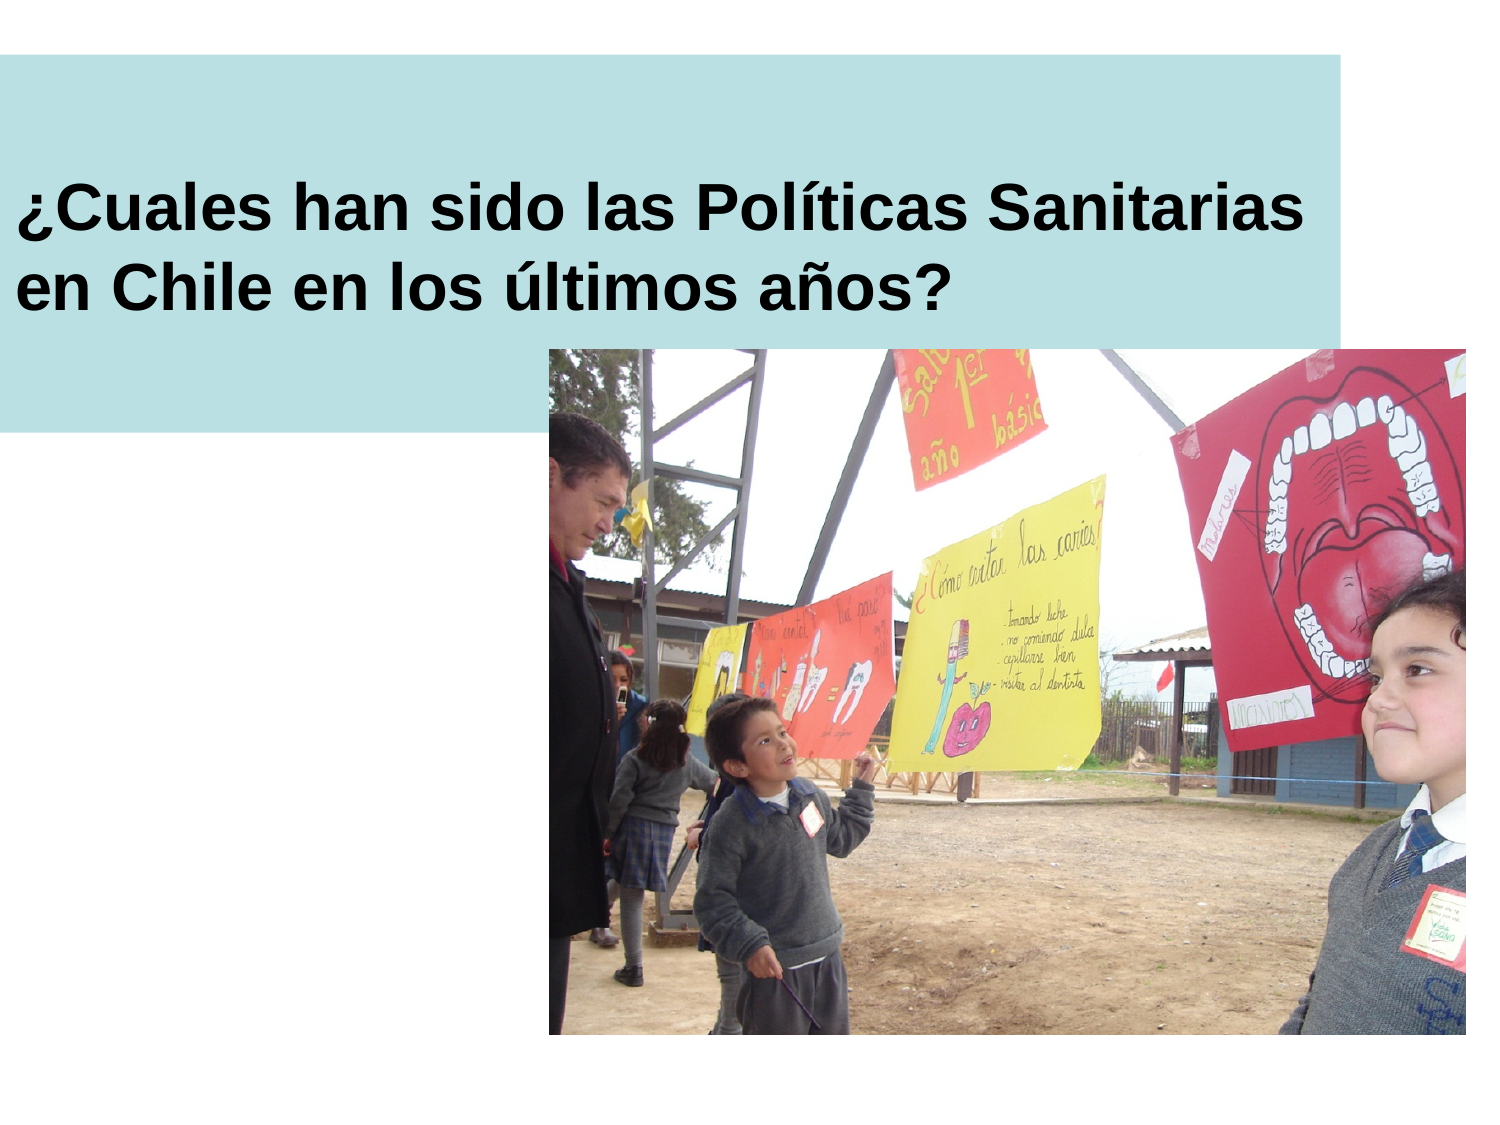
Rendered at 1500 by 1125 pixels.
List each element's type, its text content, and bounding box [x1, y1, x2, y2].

picture [548, 349, 1466, 1036]
title ¿Cuales han sido las Políticas Sanitarias en Chile en los últimos años? [0, 54, 1341, 433]
